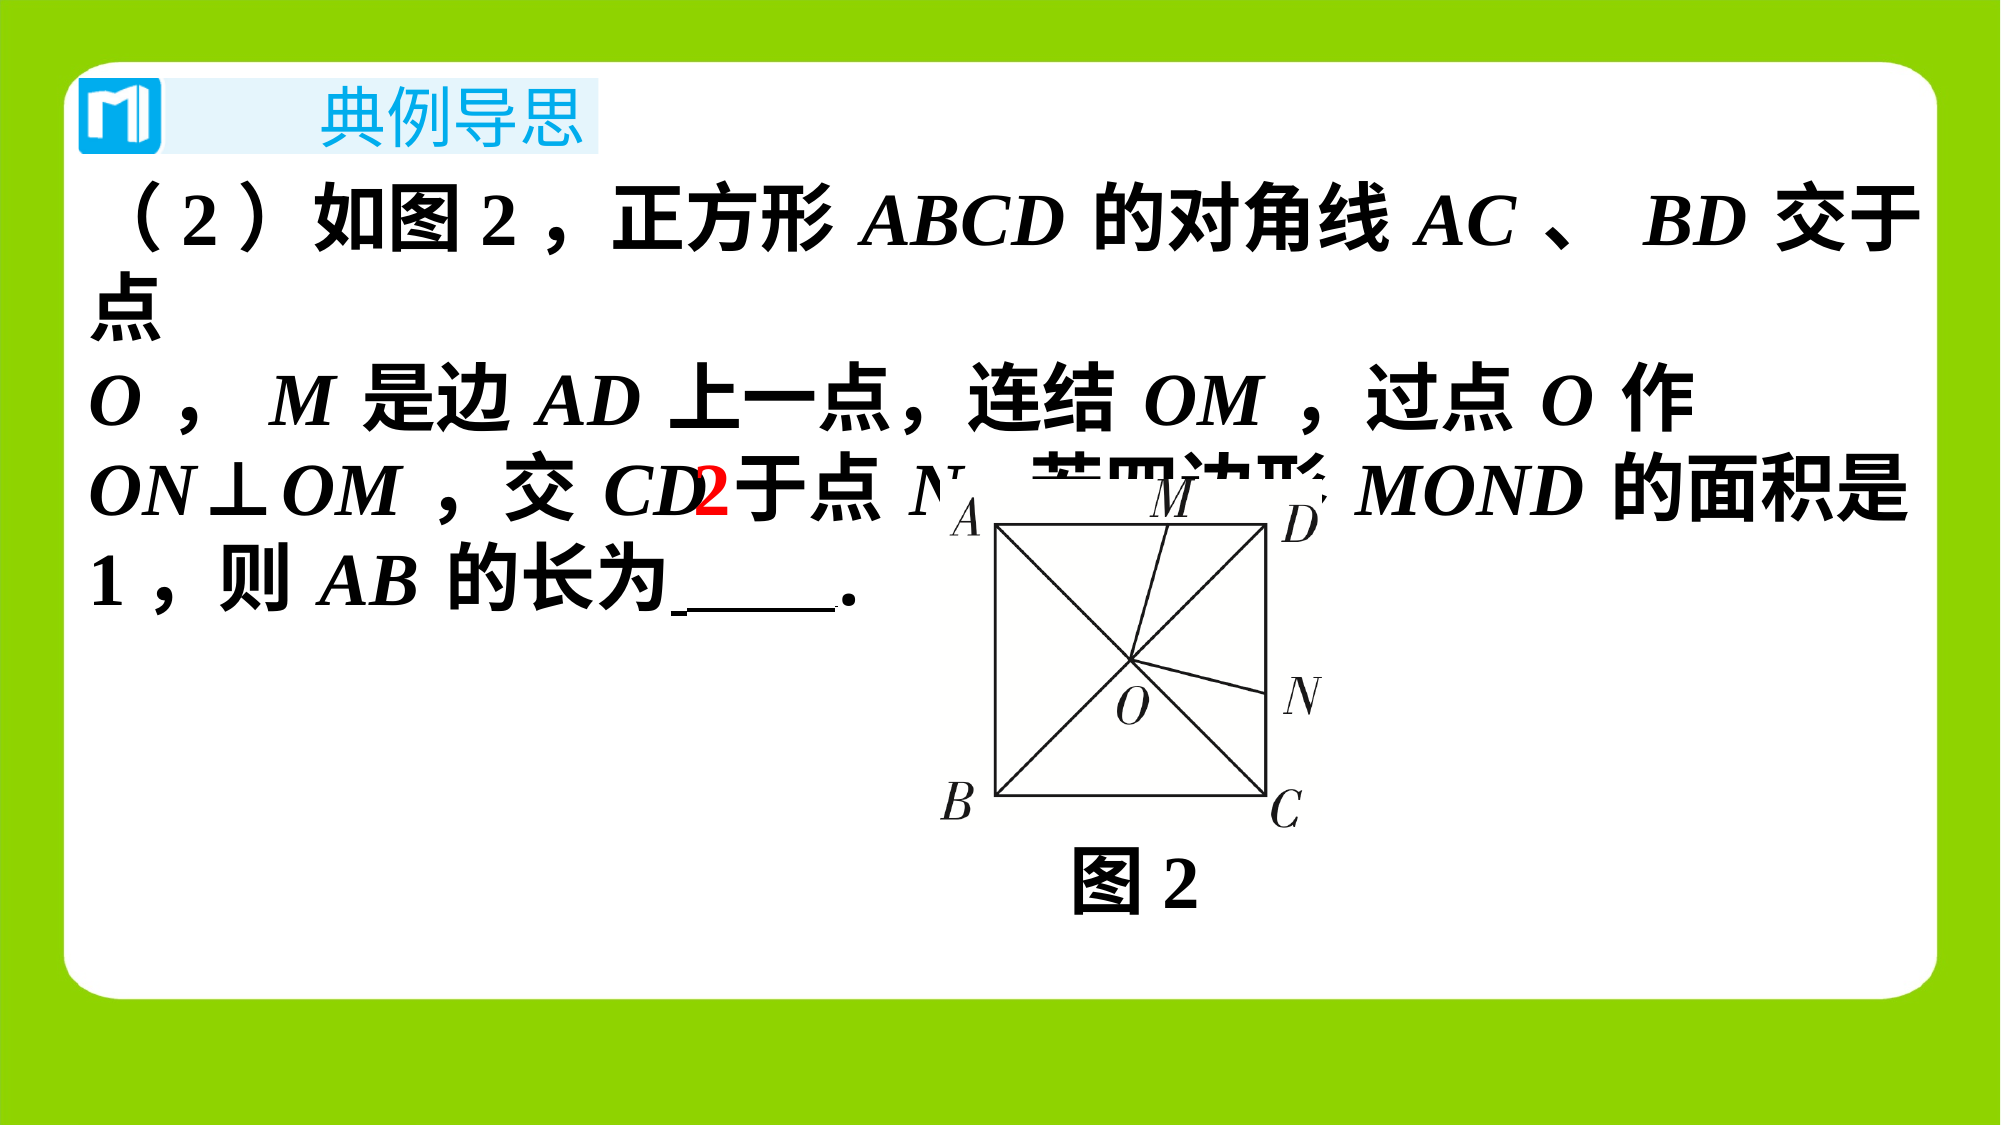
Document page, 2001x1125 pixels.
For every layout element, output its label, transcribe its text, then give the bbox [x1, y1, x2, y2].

picture [0, 0, 2001, 1125]
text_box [940, 479, 1322, 924]
text_box （2）如图2，正方形ABCD的对角线AC、BD交于点 O，M是边AD上一点，连结OM，过点O作 ON⊥OM，交CD于点N. 若四边形MOND的面积是 1，则AB的长为 ⁠. [88, 170, 1974, 534]
text_box 2 [678, 432, 821, 538]
